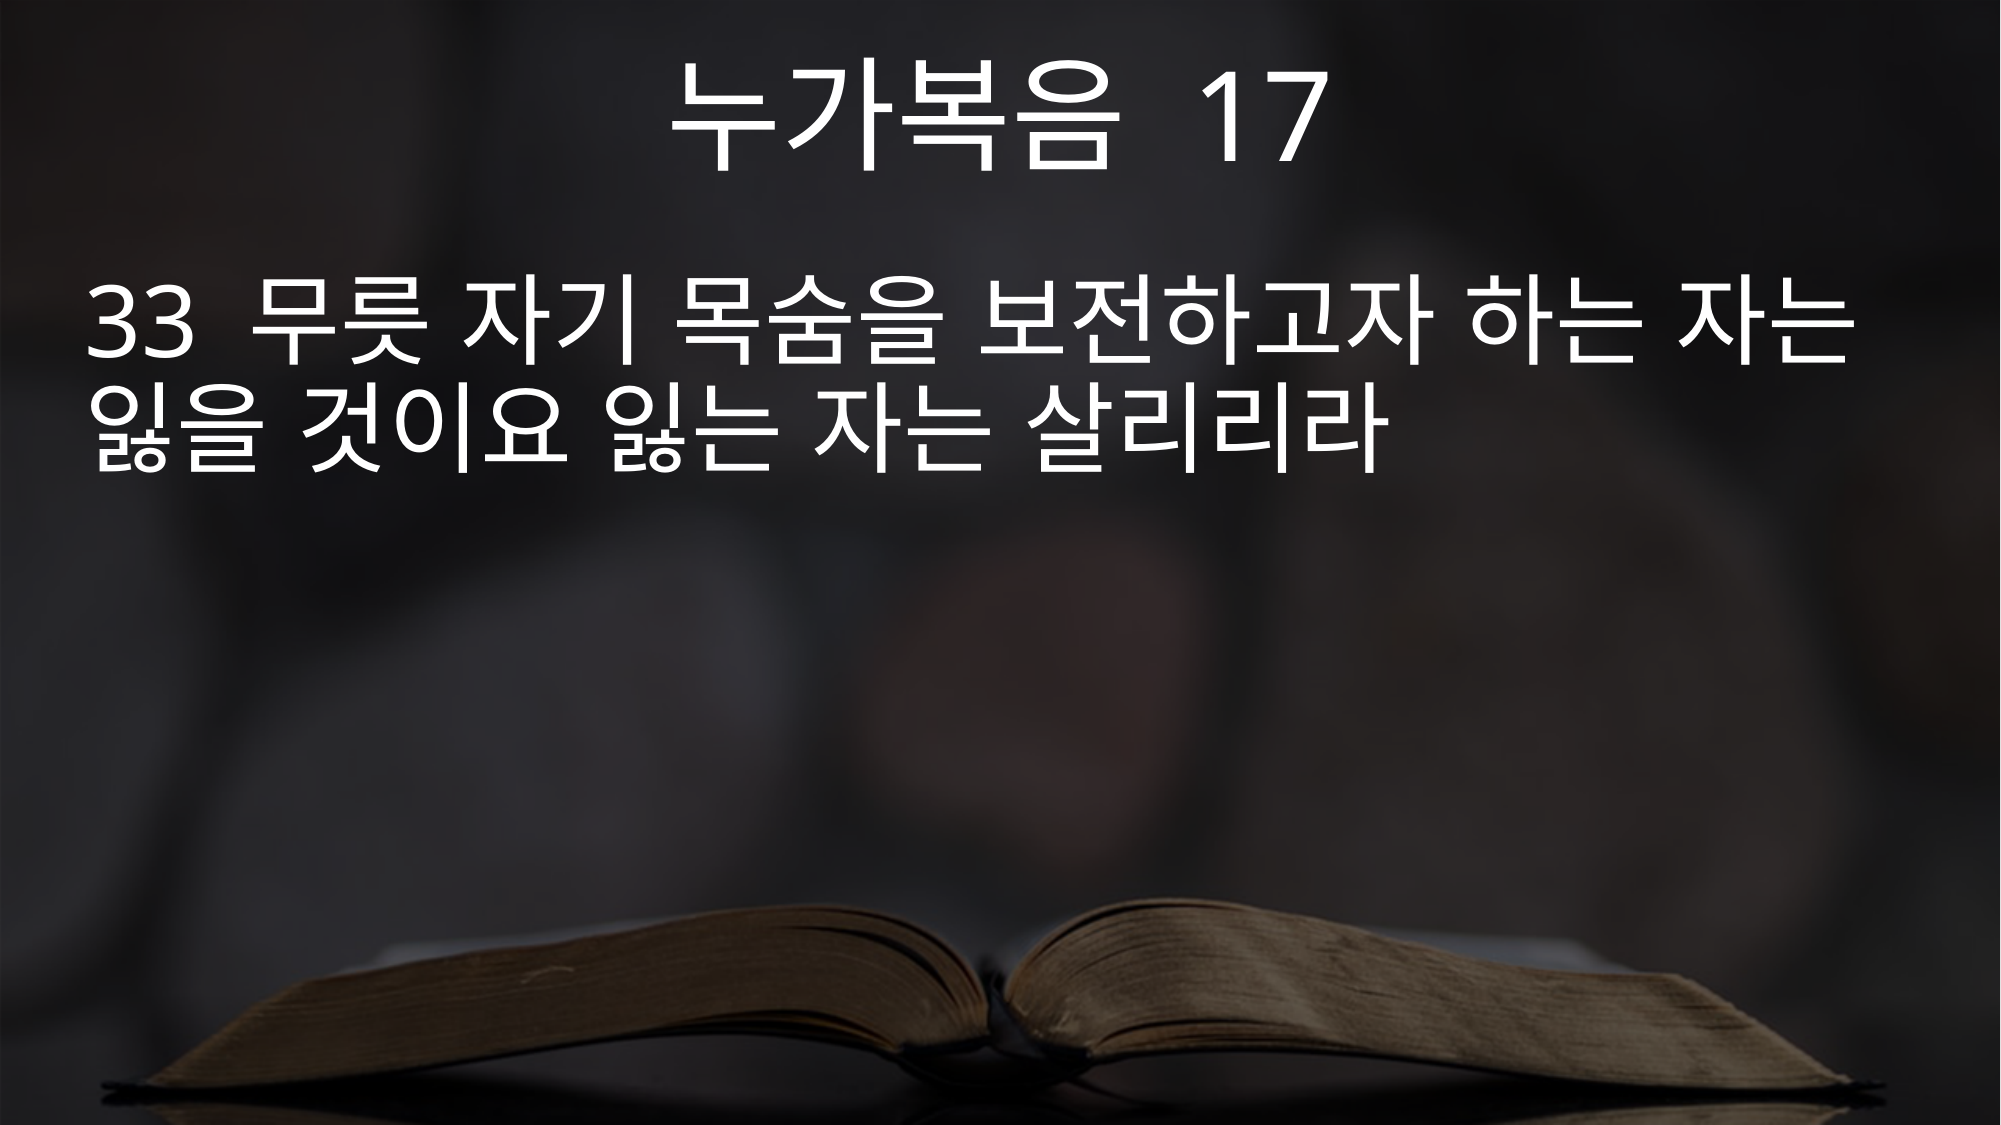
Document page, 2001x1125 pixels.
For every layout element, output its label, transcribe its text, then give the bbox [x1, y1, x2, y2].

picture [0, 0, 2001, 1125]
list 33 무릇 자기 목숨을 보전하고자 하는 자는 잃을 것이요 잃는 자는 살리리라 [69, 263, 1953, 423]
footer 누가복음 17 [0, 32, 2000, 192]
